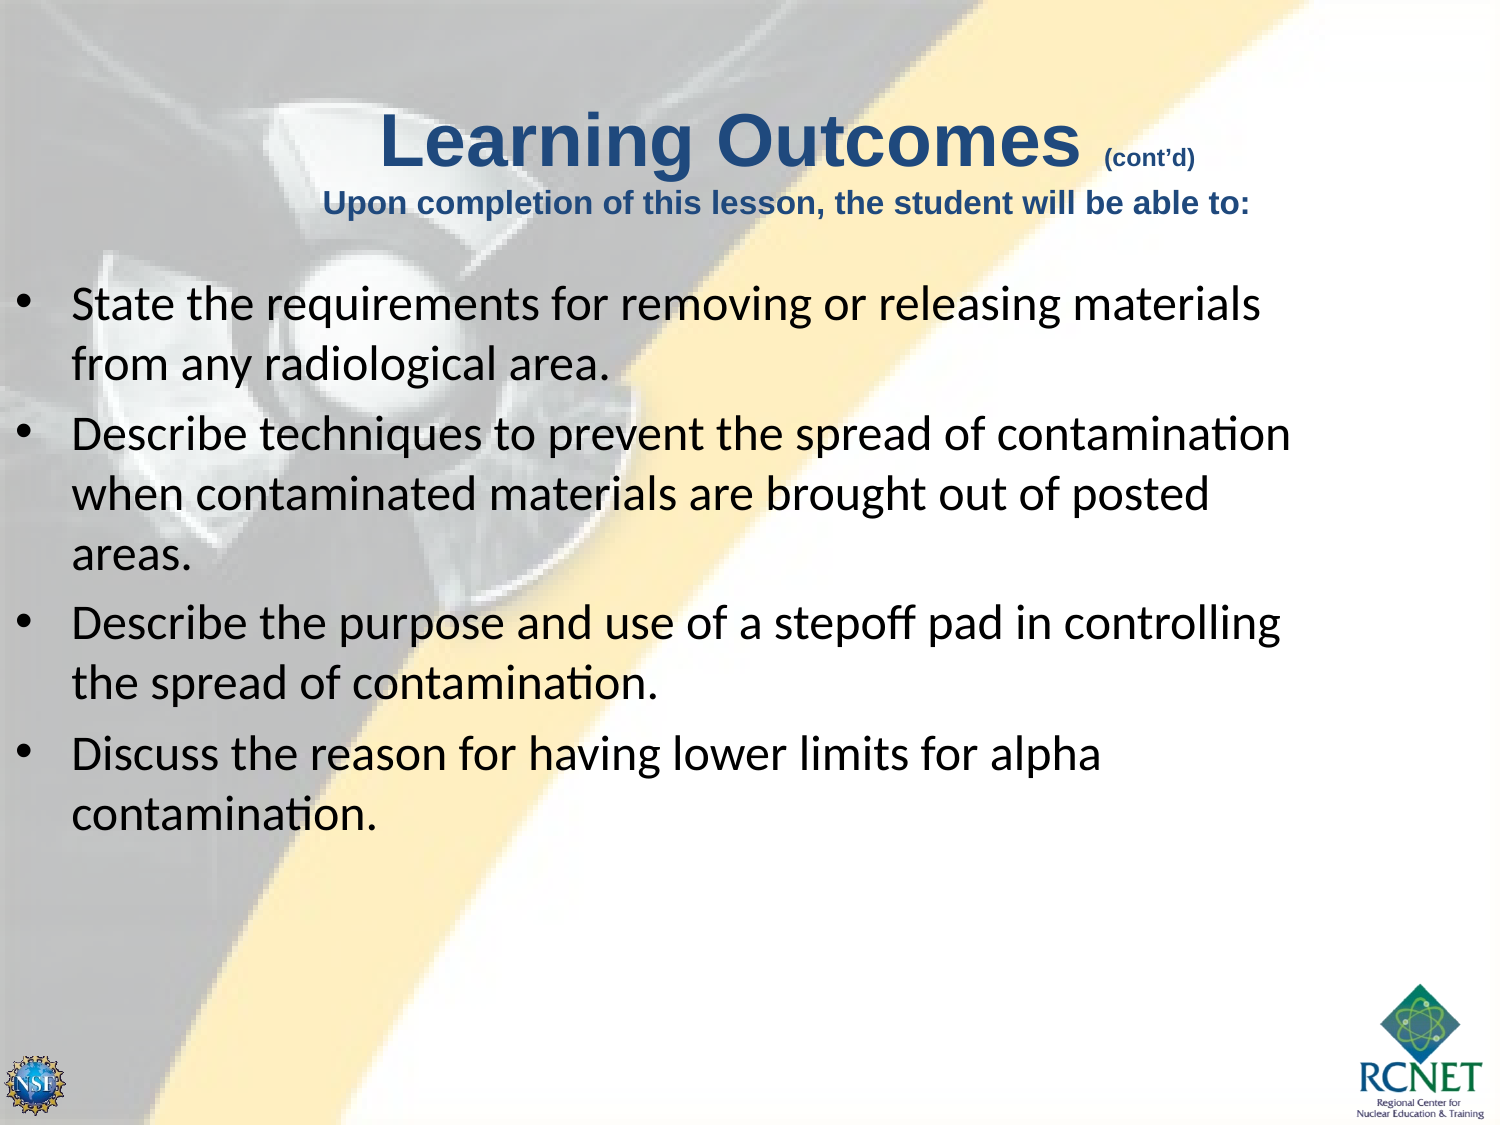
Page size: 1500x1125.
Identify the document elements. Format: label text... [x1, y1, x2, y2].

picture [1332, 977, 1500, 1125]
list State the requirements for removing or releasing materials from any radiological area. Describe techniques to prevent the spread of contamination when contaminated materials are brought out of posted areas. Describe the purpose and use of a stepoff pad in controlling the spread of contamination. Discuss the reason for having lower limits for alpha contamination. [0, 262, 1350, 1000]
text_box Learning Outcomes (cont’d) Upon completion of this lesson, the student will be able to: [200, 62, 1375, 250]
picture [0, 1056, 75, 1116]
